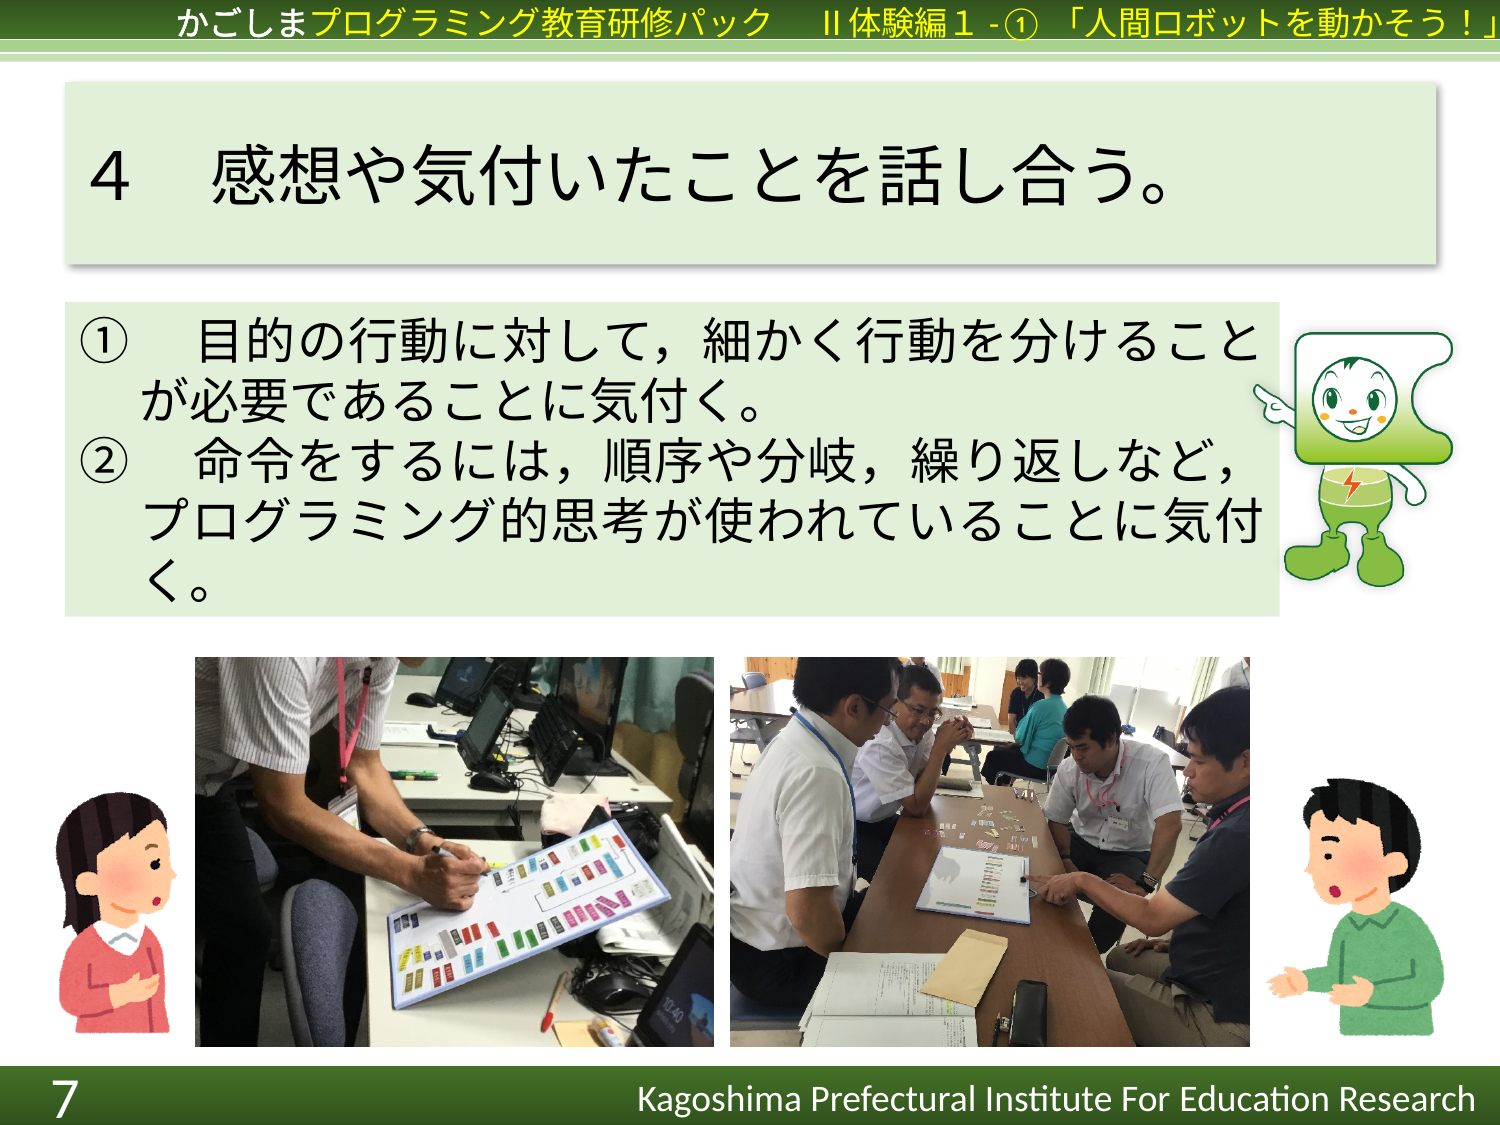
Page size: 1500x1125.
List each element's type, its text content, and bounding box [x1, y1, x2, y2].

text_box ① 目的の行動に対して，細かく行動を分けることが必要であることに気付く。 ② 命令をするには，順序や分岐，繰り返しなど，プログラミング的思考が使われていることに気付く。 [64, 301, 1280, 617]
picture [47, 657, 714, 1048]
picture [1253, 329, 1453, 590]
title ４ 感想や気付いたことを話し合う。 [64, 82, 1437, 265]
picture [730, 657, 1453, 1048]
slide_number 7 [0, 1065, 130, 1125]
